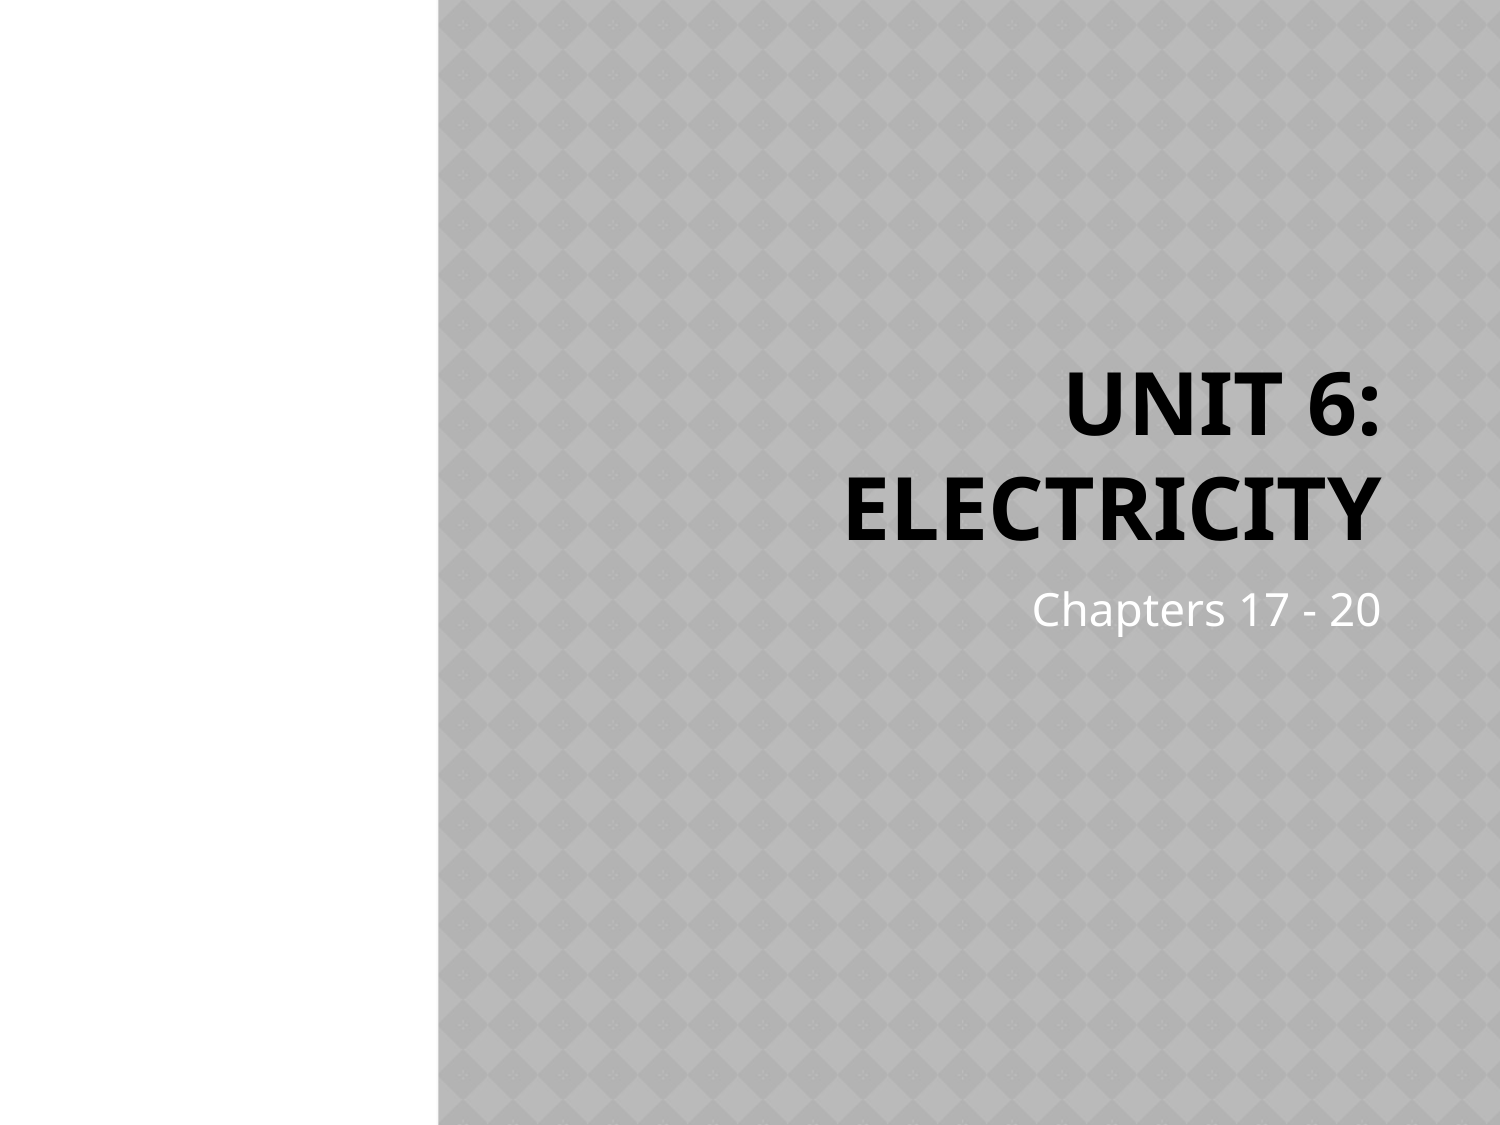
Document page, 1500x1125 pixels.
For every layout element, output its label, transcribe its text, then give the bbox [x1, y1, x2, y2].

title Unit 6: Electricity [552, 87, 1390, 558]
subtitle Chapters 17 - 20 [550, 580, 1390, 762]
